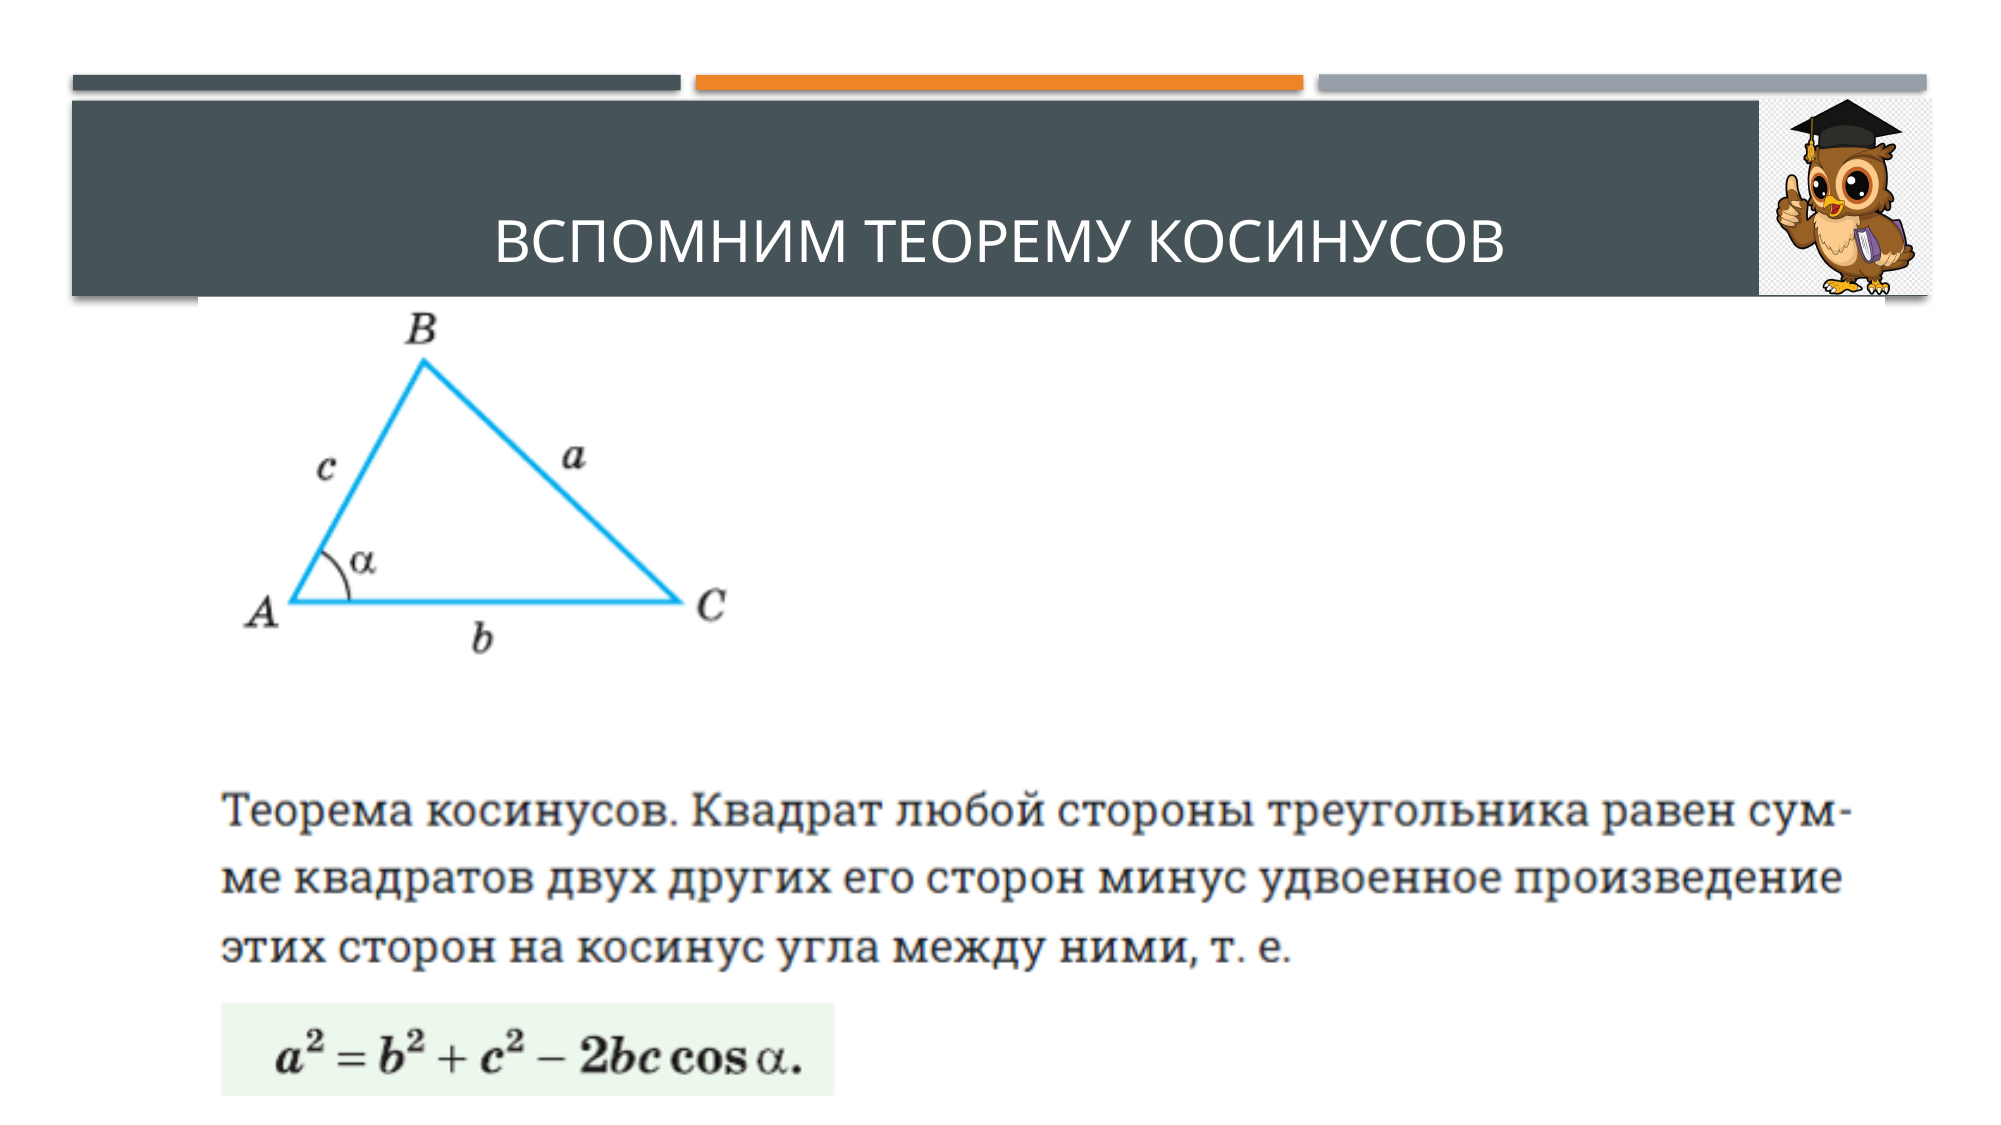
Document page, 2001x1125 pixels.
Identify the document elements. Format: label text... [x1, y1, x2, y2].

picture [1759, 99, 1932, 295]
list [197, 296, 1886, 1100]
title Вспомним теорему косинусов [95, 115, 1753, 282]
